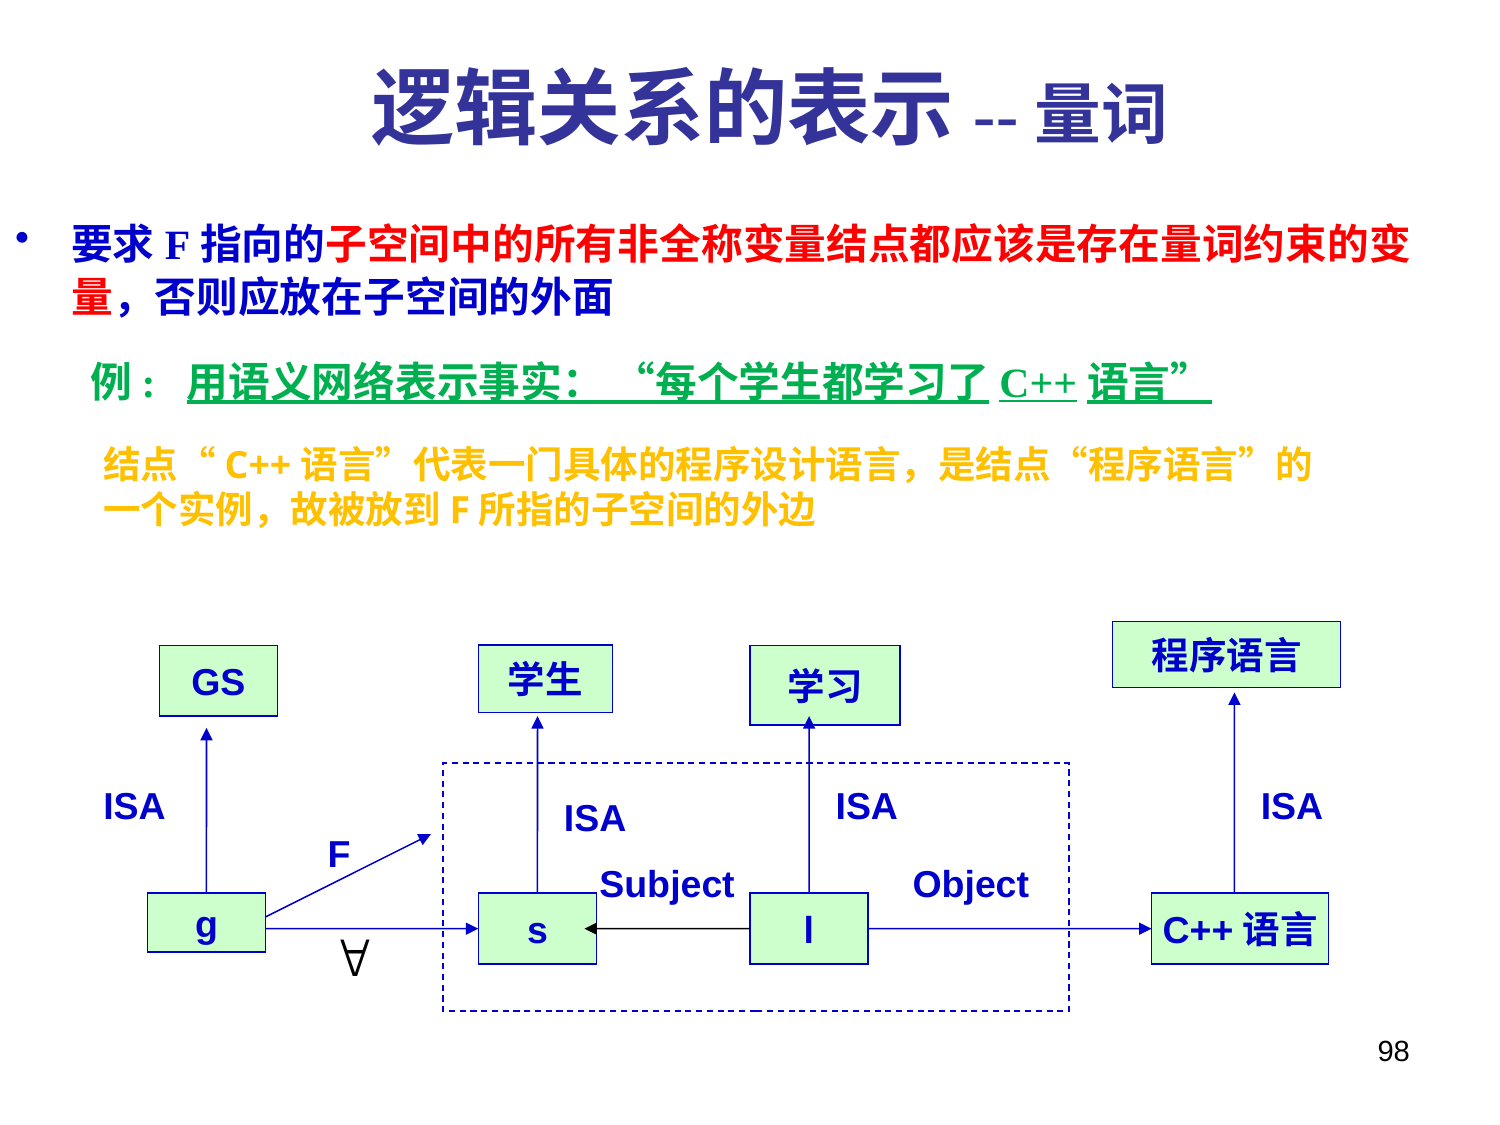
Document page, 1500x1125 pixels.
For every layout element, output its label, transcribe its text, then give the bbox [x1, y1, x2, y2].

text_box [442, 929, 1069, 1012]
text_box 学生 [478, 645, 613, 713]
text_box [531, 716, 544, 894]
text_box [361, 834, 431, 870]
text_box l [749, 893, 869, 964]
text_box Subject [596, 857, 739, 907]
text_box s [478, 893, 597, 965]
text_box [810, 763, 1069, 928]
text_box ISA [1246, 774, 1365, 835]
text_box ISA [88, 774, 195, 835]
title 逻辑关系的表示--量词 [94, 31, 1445, 180]
text_box Object [903, 857, 1069, 907]
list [324, 928, 380, 988]
text_box [380, 922, 479, 935]
text_box [200, 727, 213, 894]
list 要求F指向的子空间中的所有非全称变量结点都应该是存在量词约束的变量，否则应放在子空间的外面 例: 用语义网络表示事实： “每个学生都学习了C++语言” [0, 208, 1447, 1125]
text_box 学习 [749, 645, 900, 725]
text_box [538, 763, 809, 928]
text_box ISA [549, 786, 656, 847]
text_box [1228, 692, 1241, 894]
text_box ISA [820, 774, 927, 835]
text_box C++语言 [1151, 893, 1329, 964]
text_box [442, 763, 537, 928]
text_box F [312, 822, 361, 883]
text_box g [147, 893, 266, 953]
text_box [868, 922, 1152, 935]
text_box 结点“C++语言”代表一门具体的程序设计语言，是结点“程序语言”的一个实例，故被放到F所指的子空间的外边 [88, 434, 1329, 539]
text_box [802, 716, 816, 894]
text_box GS [159, 645, 278, 717]
text_box 程序语言 [1112, 621, 1341, 688]
text_box [584, 922, 751, 935]
